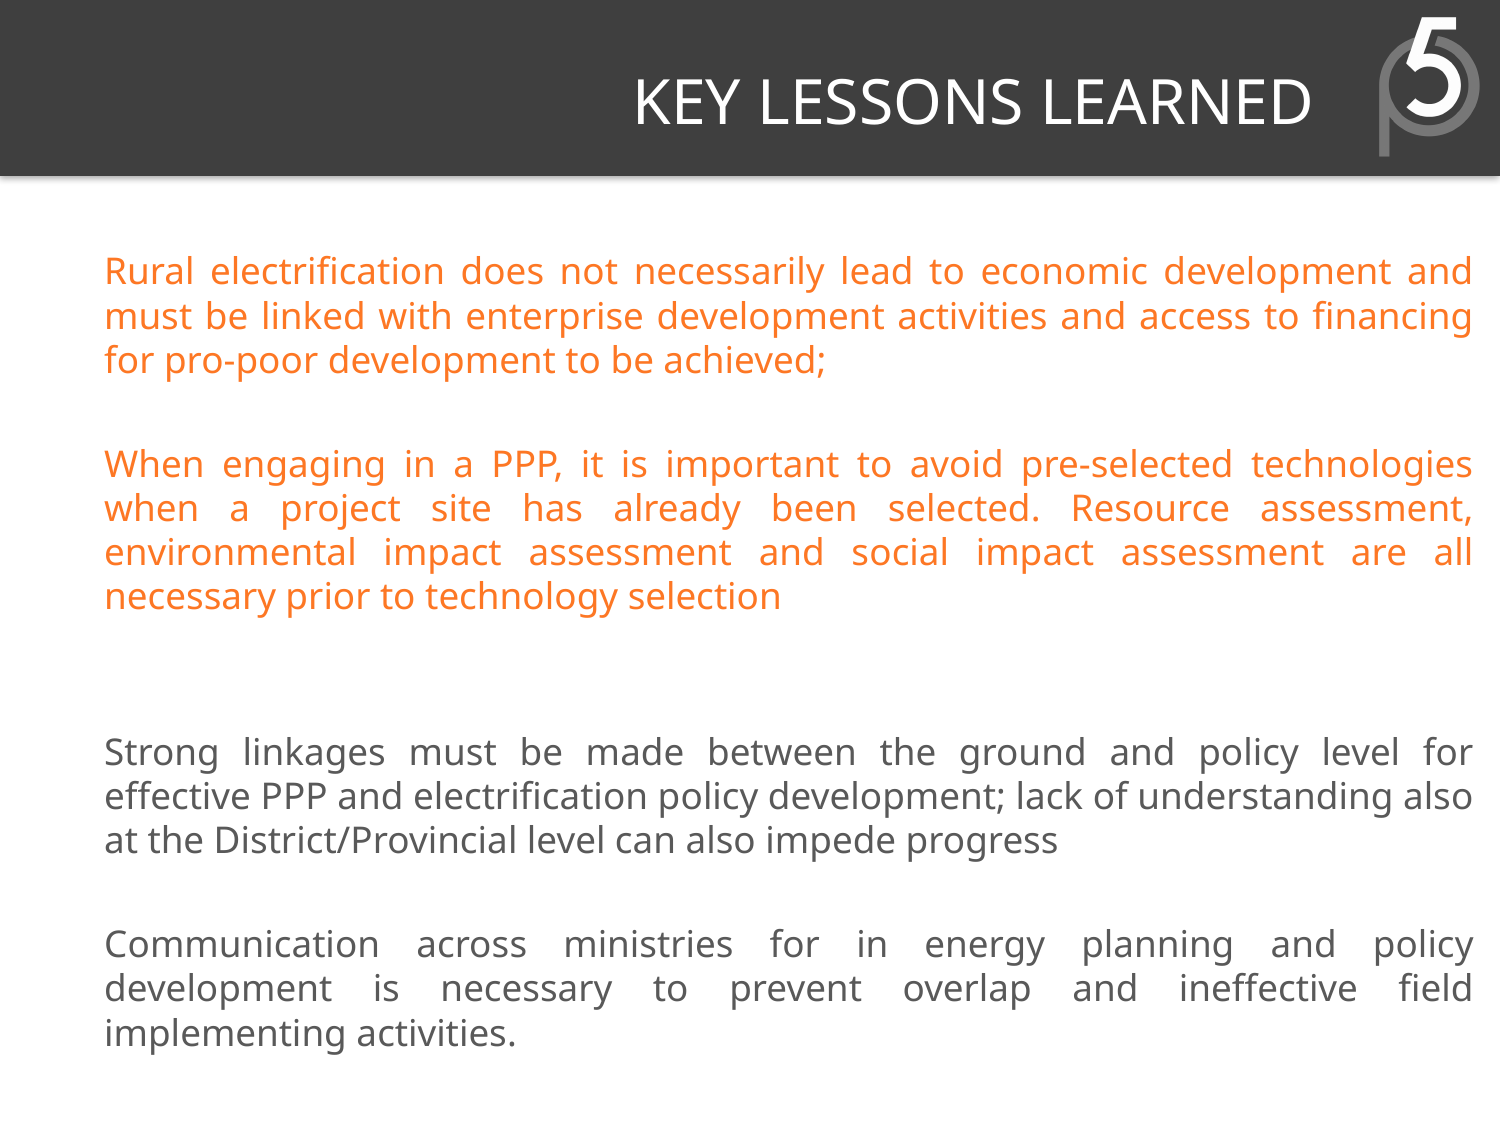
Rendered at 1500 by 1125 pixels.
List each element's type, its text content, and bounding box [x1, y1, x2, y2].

text_box Rural electrification does not necessarily lead to economic development and must be linked with enterprise development activities and access to financing for pro-poor development to be achieved; When engaging in a PPP, it is important to avoid pre-selected technologies when a project site has already been selected. Resource assessment, environmental impact assessment and social impact assessment are all necessary prior to technology selection Strong linkages must be made between the ground and policy level for effective PPP and electrification policy development; lack of understanding also at the District/Provincial level can also impede progress Communication across ministries for in energy planning and policy development is necessary to prevent overlap and ineffective field implementing activities. [89, 240, 1491, 1072]
text_box [0, 0, 1500, 177]
picture [1368, 6, 1492, 171]
title KEY LESSONS LEARNED [177, 26, 1330, 173]
